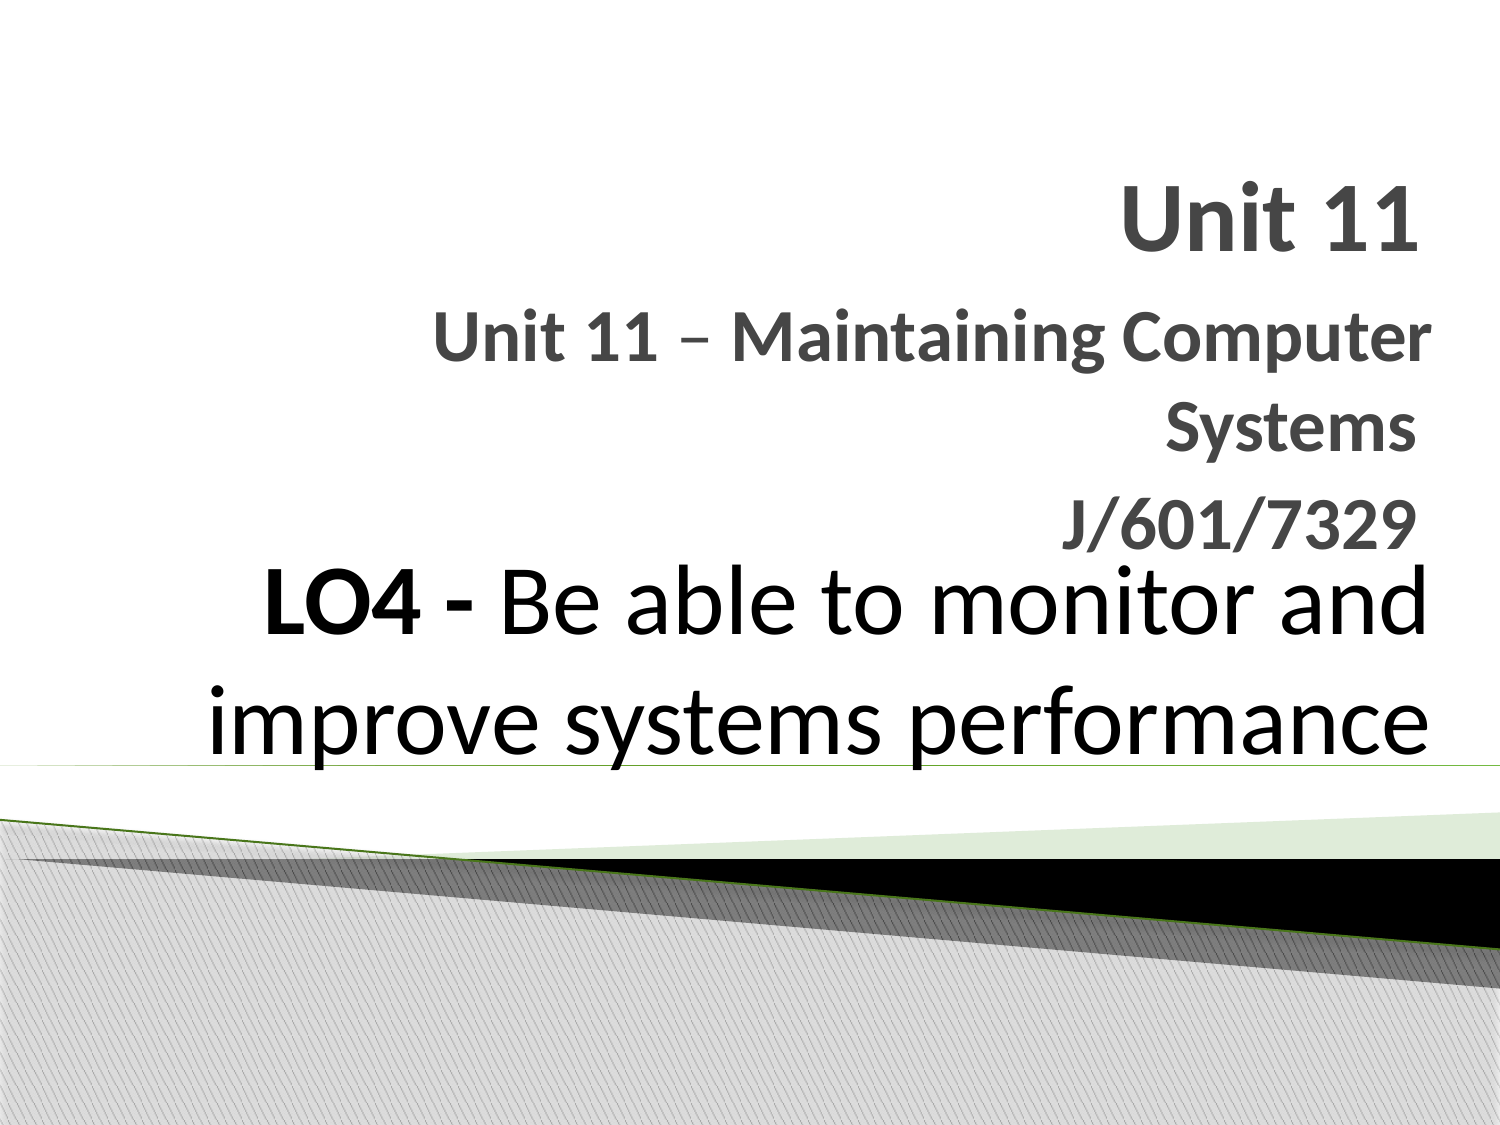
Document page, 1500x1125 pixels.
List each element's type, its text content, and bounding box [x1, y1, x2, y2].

subtitle Unit 11 – Maintaining Computer Systems J/601/7329 [177, 278, 1453, 529]
title Unit 11 [161, 78, 1437, 279]
picture [5, 859, 1500, 989]
text_box LO4 - Be able to monitor and improve systems performance [29, 527, 1447, 782]
